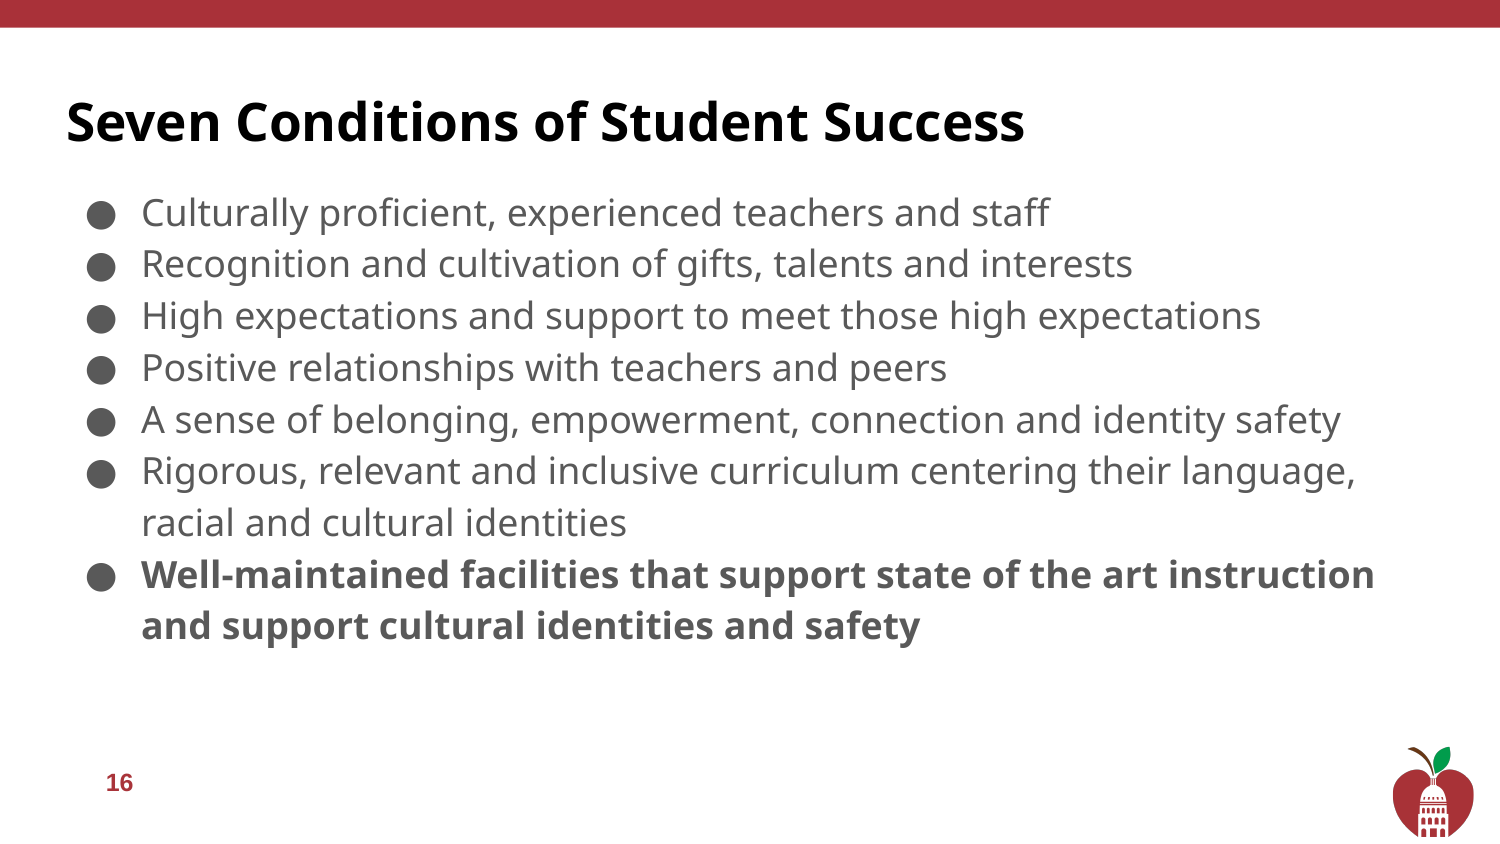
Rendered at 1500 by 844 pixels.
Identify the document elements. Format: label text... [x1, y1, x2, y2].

list Culturally proficient, experienced teachers and staff Recognition and cultivation of gifts, talents and interests High expectations and support to meet those high expectations Positive relationships with teachers and peers A sense of belonging, empowerment, connection and identity safety Rigorous, relevant and inclusive curriculum centering their language, racial and cultural identities Well-maintained facilities that support state of the art instruction and support cultural identities and safety [51, 166, 1449, 778]
picture [1385, 744, 1481, 839]
text_box [0, 0, 1500, 28]
slide_number ‹#› [58, 749, 149, 814]
title Seven Conditions of Student Success [51, 72, 1449, 166]
